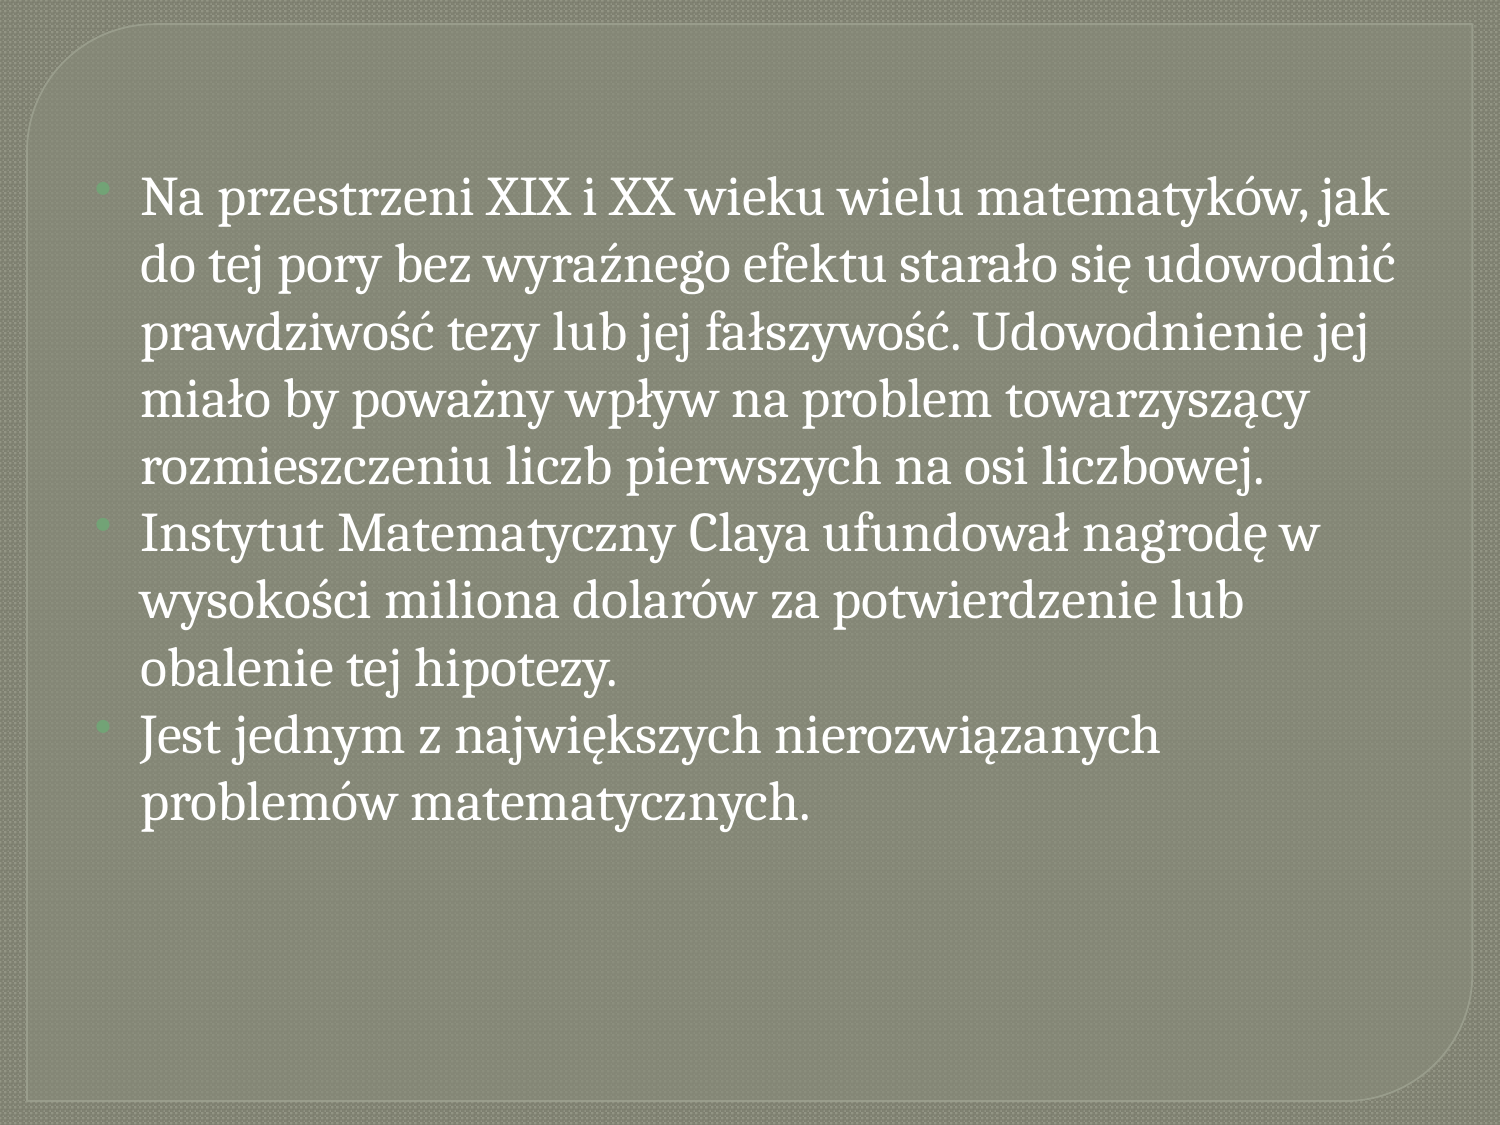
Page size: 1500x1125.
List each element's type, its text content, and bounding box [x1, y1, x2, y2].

text_box Na przestrzeni XIX i XX wieku wielu matematyków, jak do tej pory bez wyraźnego efektu starało się udowodnić prawdziwość tezy lub jej fałszywość. Udowodnienie jej miało by poważny wpływ na problem towarzyszący rozmieszczeniu liczb pierwszych na osi liczbowej. Instytut Matematyczny Claya ufundował nagrodę w wysokości miliona dolarów za potwierdzenie lub obalenie tej hipotezy. Jest jednym z największych nierozwiązanych problemów matematycznych. [81, 152, 1432, 895]
